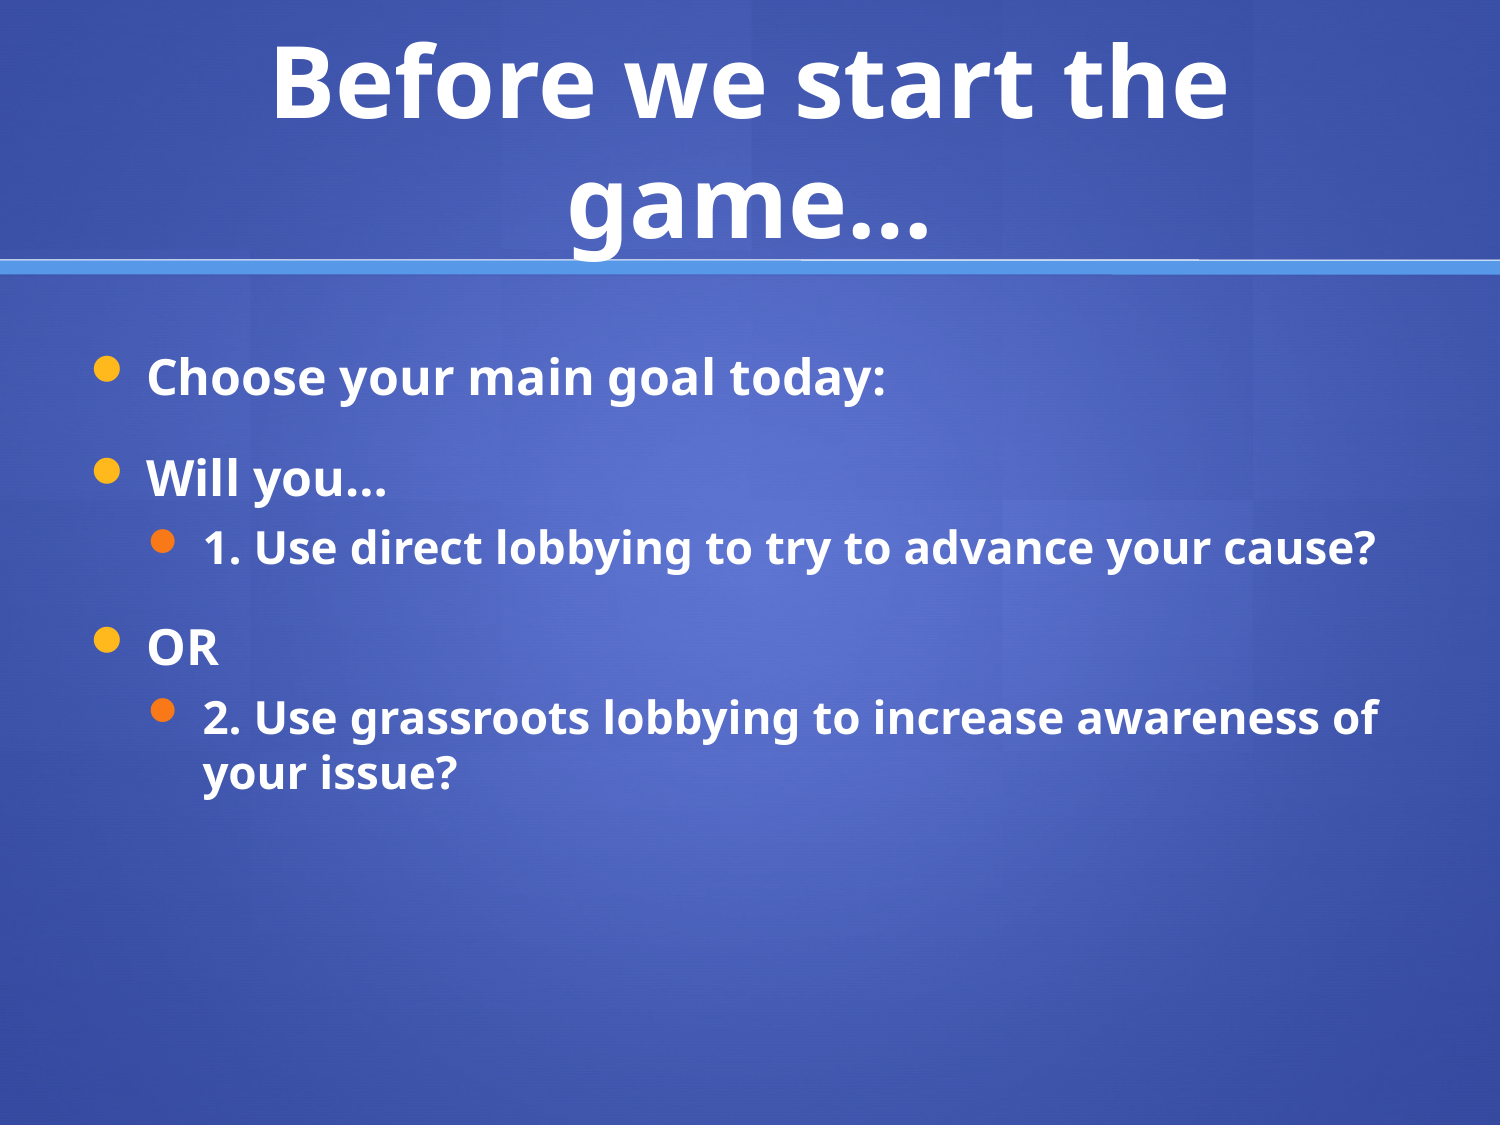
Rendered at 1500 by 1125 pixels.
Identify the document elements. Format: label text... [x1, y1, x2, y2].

list Choose your main goal today: Will you… 1. Use direct lobbying to try to advance your cause? OR 2. Use grassroots lobbying to increase awareness of your issue? [75, 337, 1425, 988]
title Before we start the game… [75, 45, 1425, 233]
